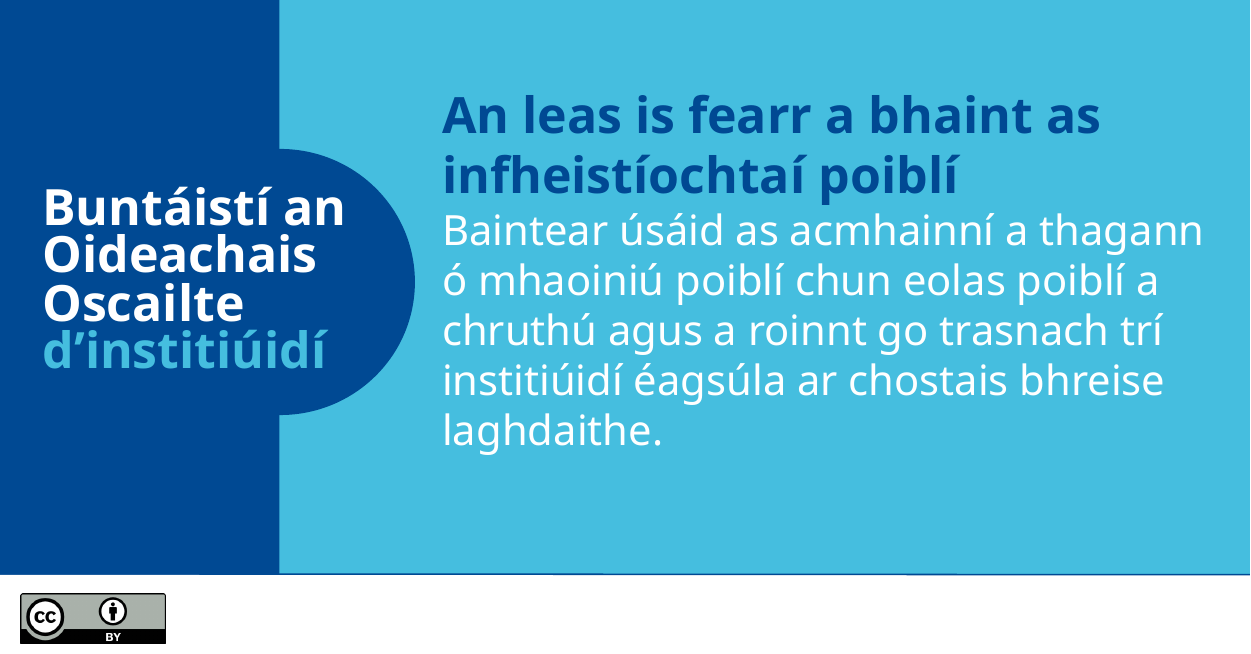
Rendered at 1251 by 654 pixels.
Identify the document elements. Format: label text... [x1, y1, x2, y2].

text_box [207, 394, 353, 416]
text_box [206, 148, 355, 171]
text_box An leas is fearr a bhaint as infheistíochtaí poiblí Baintear úsáid as acmhainní a thagann ó mhaoiniú poiblí chun eolas poiblí a chruthú agus a roinnt go trasnach trí institiúidí éagsúla ar chostais bhreise laghdaithe. [427, 68, 1228, 470]
text_box [382, 194, 415, 370]
text_box [0, 582, 1250, 654]
picture [20, 592, 166, 645]
text_box [0, 0, 280, 573]
text_box Buntáistí an Oideachais Oscailte d’institiúidí [27, 171, 382, 394]
